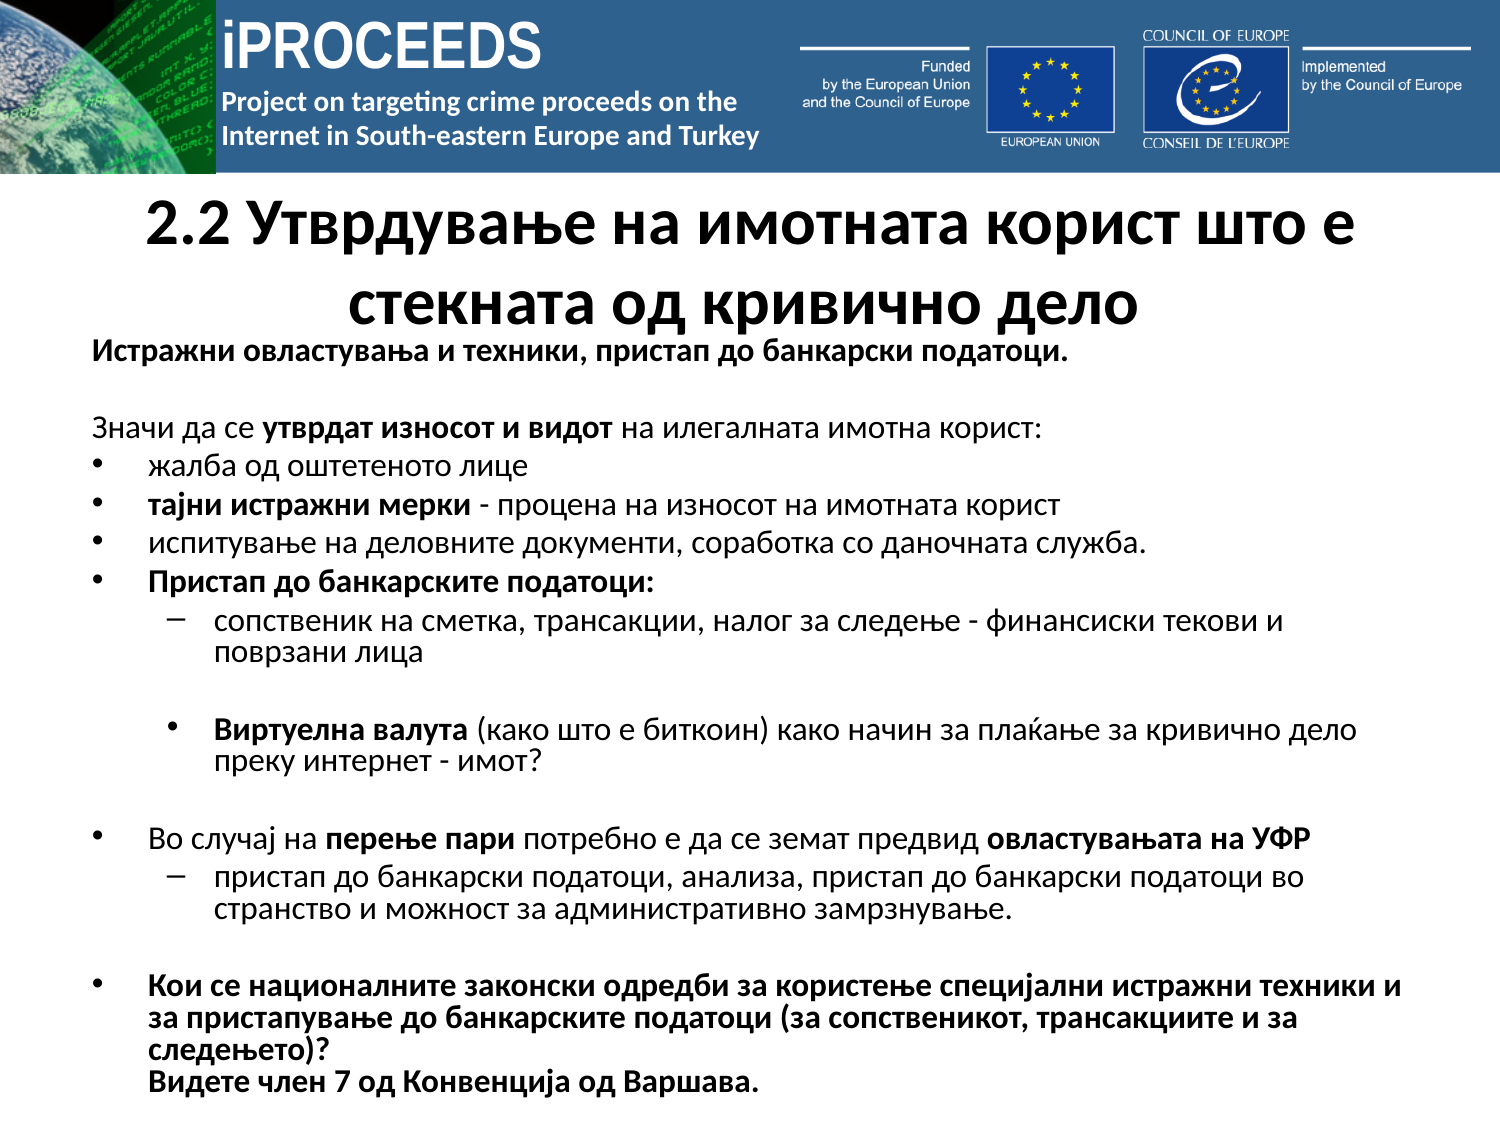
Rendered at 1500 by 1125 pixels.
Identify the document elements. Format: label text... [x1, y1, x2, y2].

picture [0, 0, 216, 174]
list Истражни овластувања и техники, пристап до банкарски податоци. Значи да се утврдат износот и видот на илегалната имотна корист: жалба од оштетеното лице тајни истражни мерки - процена на износот на имотната корист испитување на деловните документи, соработка со даночната служба. Пристап до банкарските податоци: сопственик на сметка, трансакции, налог за следење - финансиски текови и поврзани лица Виртуелна валута (како што е биткоин) како начин за плаќање за кривично дело преку интернет - имот? Во случај на перење пари потребно е да се земат предвид овластувањата на УФР пристап до банкарски податоци, анализа, пристап до банкарски податоци во странство и можност за административно замрзнување. Кои се националните законски одредби за користење специјални истражни техники и за пристапување до банкарските податоци (за сопственикот, трансакциите и за следењето)? Видете член 7 од Конвенција од Варшава. [76, 328, 1427, 1079]
title 2.2 Утврдување на имотната корист што е стекната од кривично дело [76, 199, 1427, 317]
picture [800, 30, 1471, 148]
